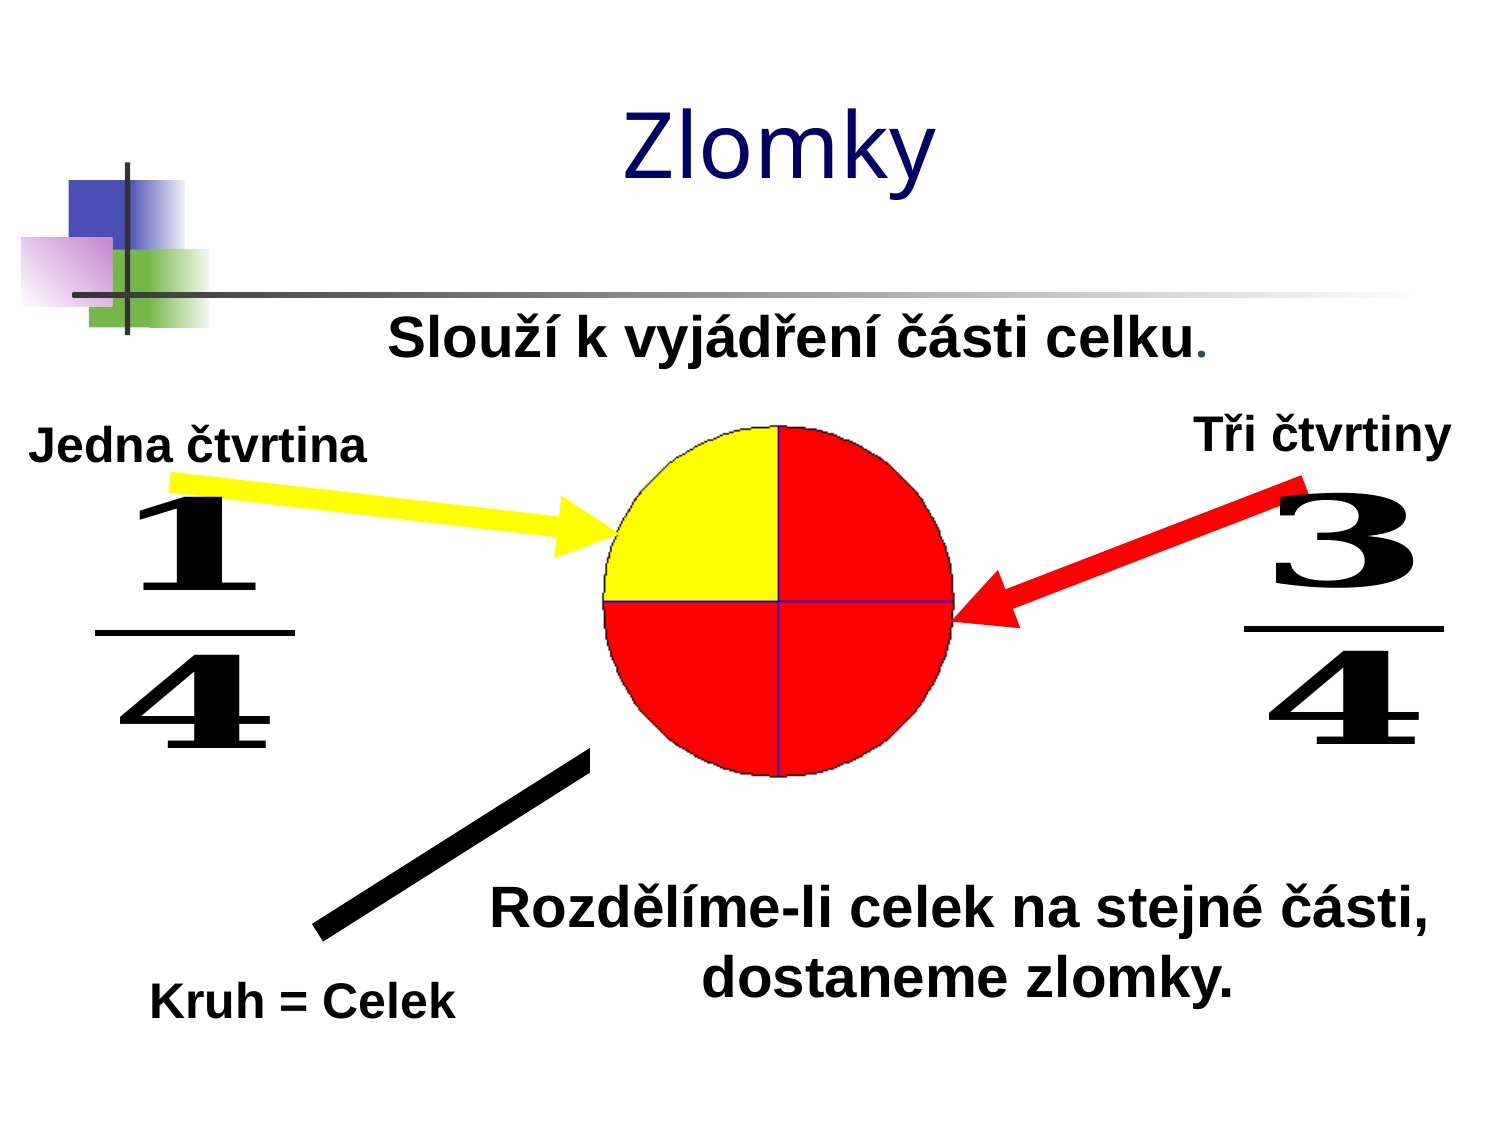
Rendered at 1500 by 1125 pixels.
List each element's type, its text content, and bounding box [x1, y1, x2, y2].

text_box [317, 708, 673, 933]
picture [590, 413, 969, 792]
title Zlomky [140, 18, 1420, 205]
text_box Kruh = Celek [134, 961, 476, 1037]
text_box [169, 481, 621, 535]
text_box Jedna čtvrtina [13, 404, 396, 480]
text_box Rozdělíme-li celek na stejné části, dostaneme zlomky. [419, 861, 1500, 1017]
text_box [950, 484, 1306, 622]
text_box Slouží k vyjádření části celku. [53, 286, 1500, 381]
text_box Tři čtvrtiny [1178, 394, 1468, 470]
